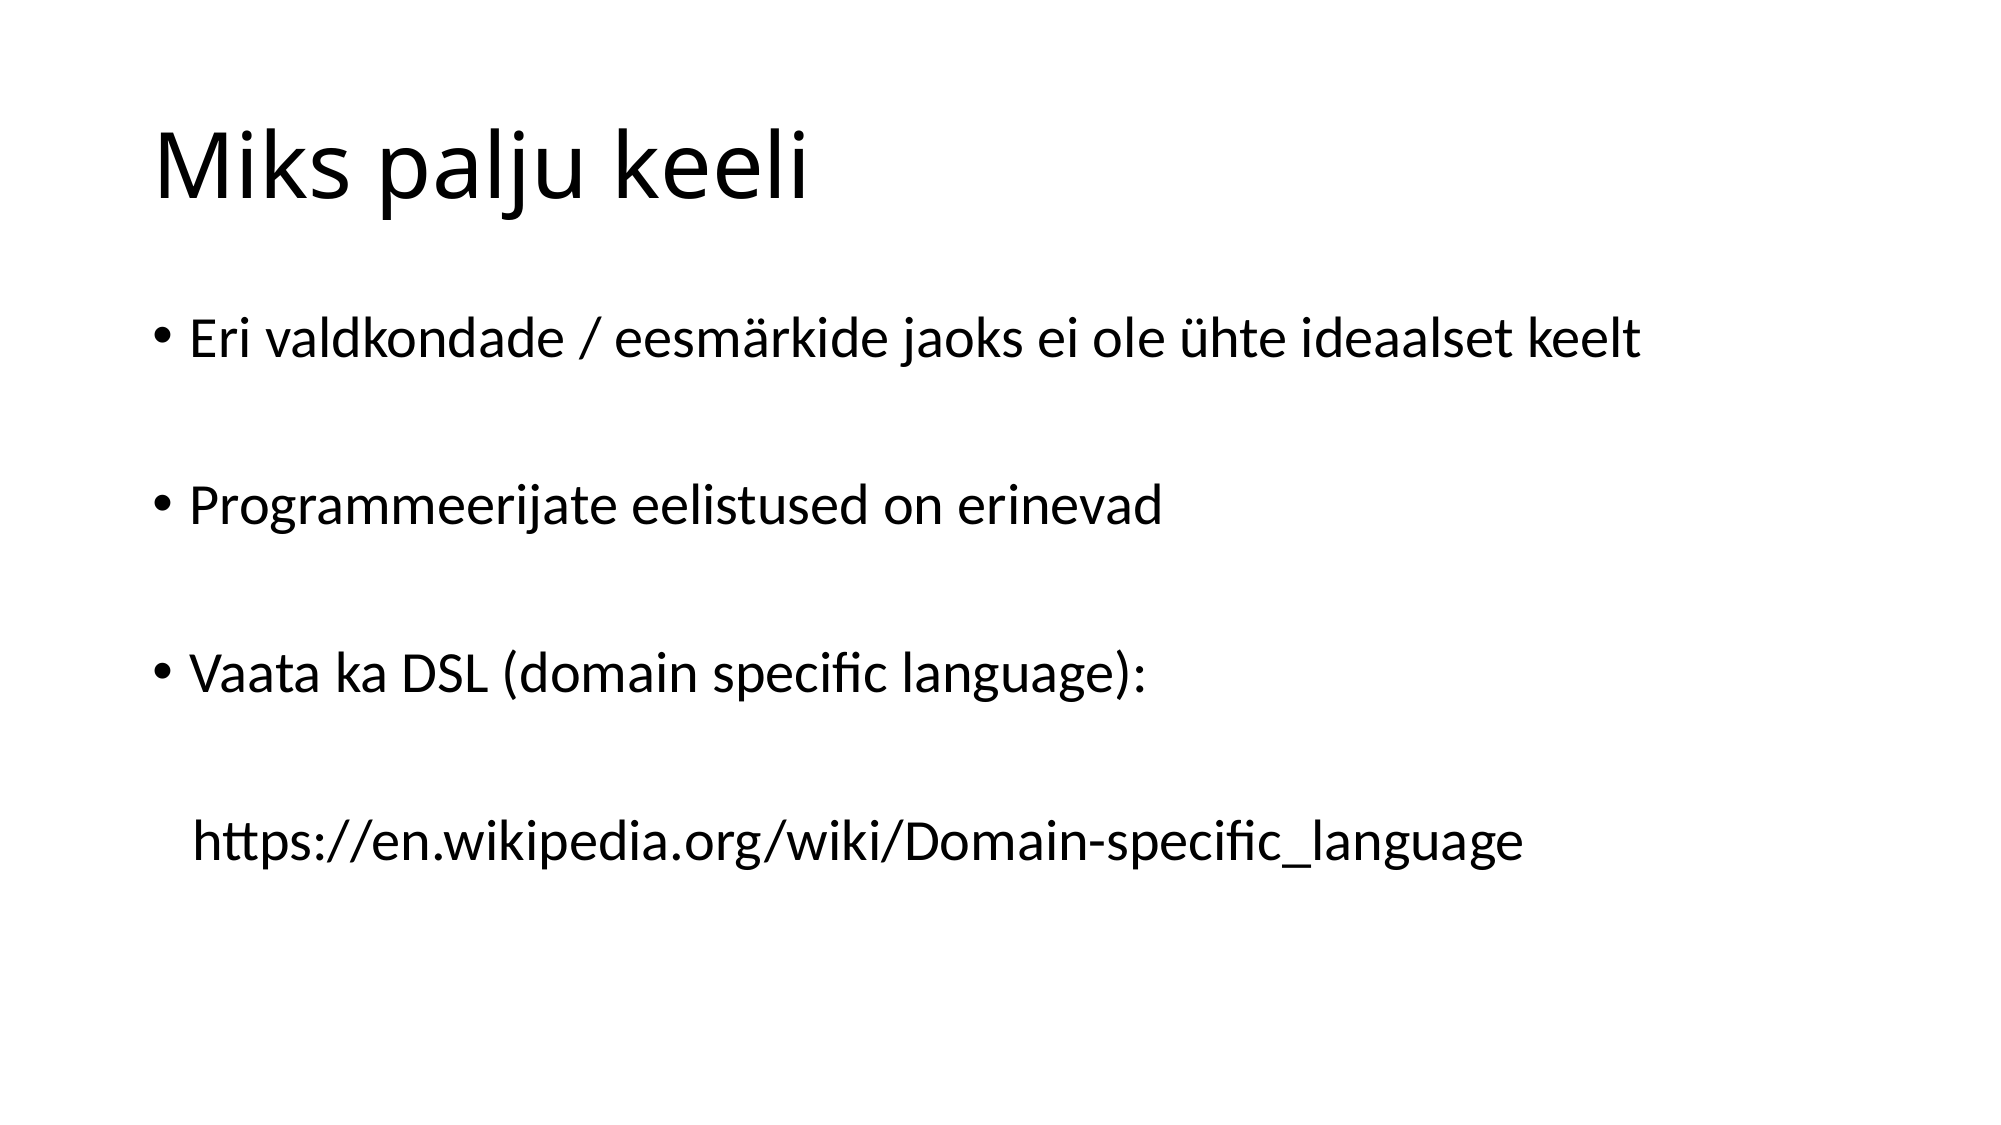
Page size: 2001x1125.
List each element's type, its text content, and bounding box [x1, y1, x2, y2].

title Miks palju keeli [137, 59, 1863, 278]
list Eri valdkondade / eesmärkide jaoks ei ole ühte ideaalset keelt Programmeerijate eelistused on erinevad Vaata ka DSL (domain specific language): https://en.wikipedia.org/wiki/Domain-specific_language [137, 299, 1863, 1014]
